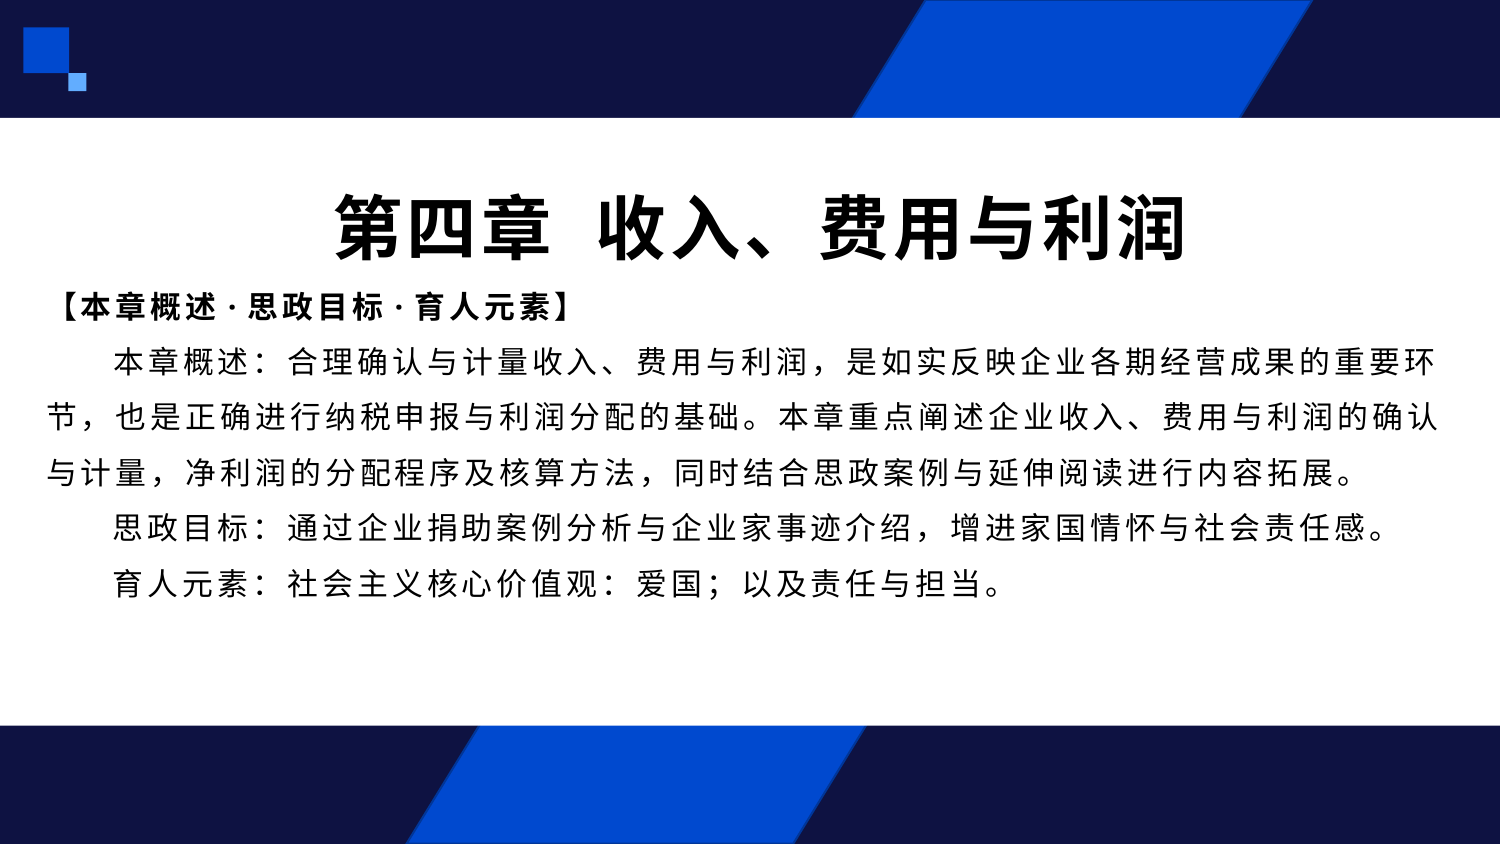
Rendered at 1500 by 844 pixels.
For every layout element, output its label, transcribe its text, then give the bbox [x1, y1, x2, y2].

title 第四章 收入、费用与利润 【本章概述·思政目标·育人元素】 本章概述：合理确认与计量收入、费用与利润，是如实反映企业各期经营成果的重要环节，也是正确进行纳税申报与利润分配的基础。本章重点阐述企业收入、费用与利润的确认与计量，净利润的分配程序及核算方法，同时结合思政案例与延伸阅读进行内容拓展。 思政目标：通过企业捐助案例分析与企业家事迹介绍，增进家国情怀与社会责任感。 育人元素：社会主义核心价值观：爱国；以及责任与担当。 [29, 126, 1457, 608]
